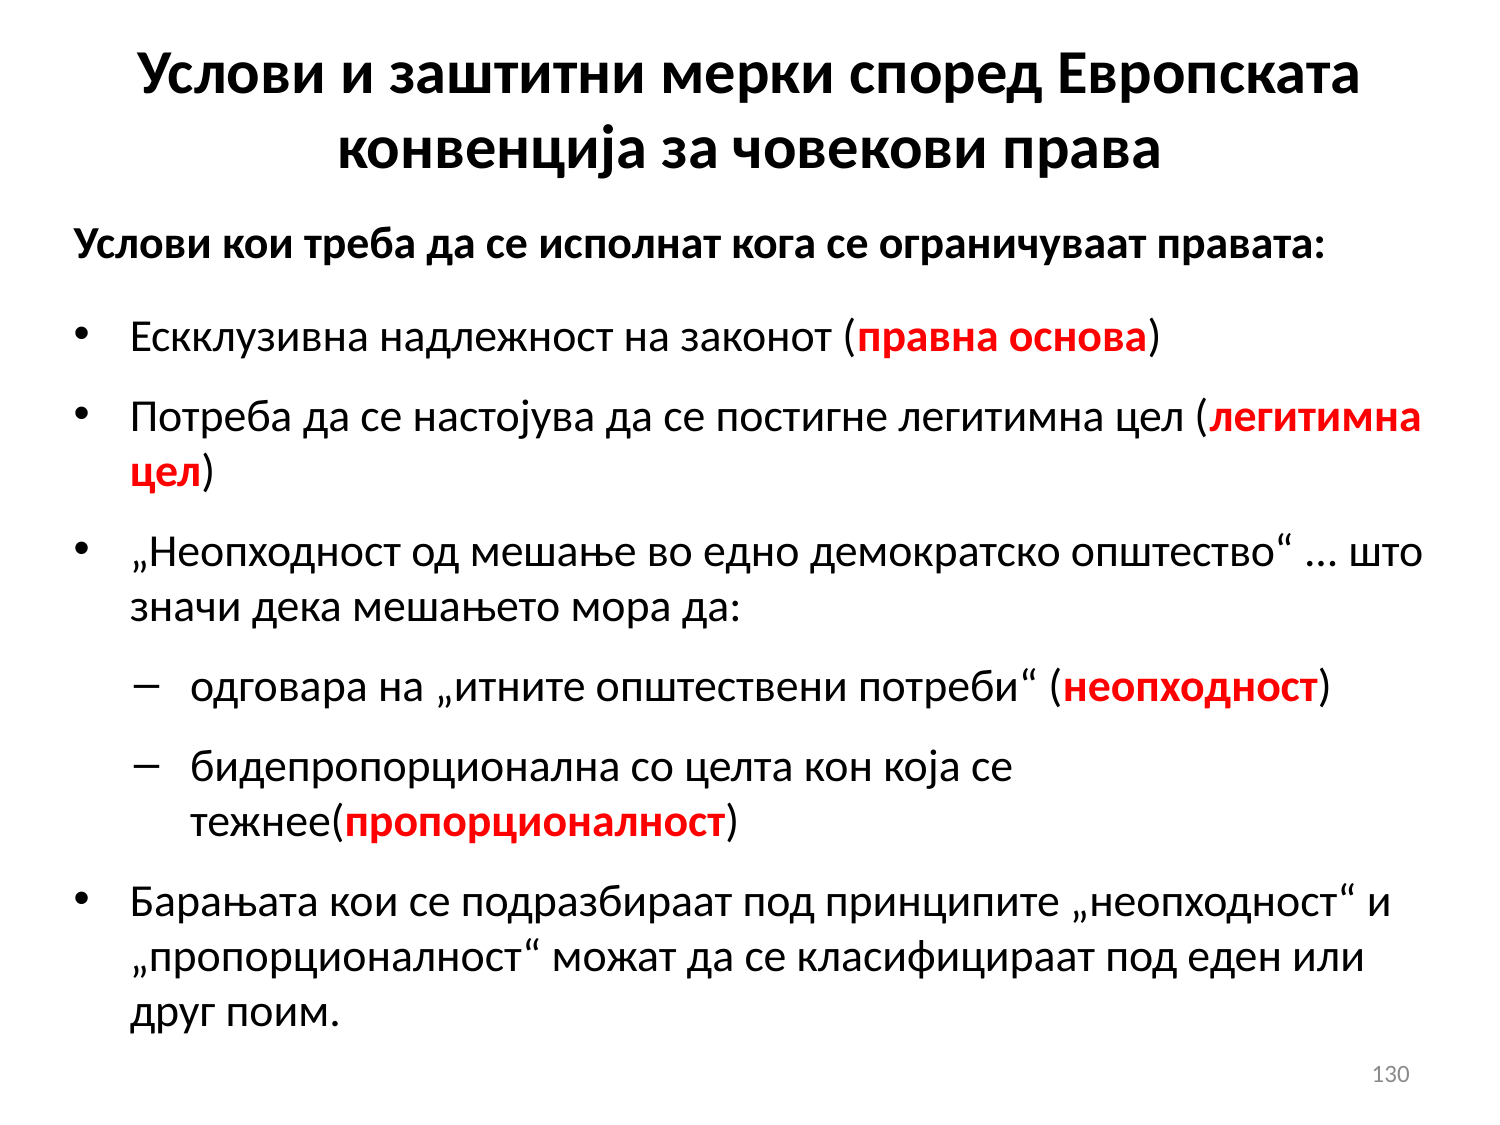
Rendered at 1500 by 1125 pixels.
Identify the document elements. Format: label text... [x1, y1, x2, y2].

title Услови и заштитни мерки според Европската конвенција за човекови права [74, 6, 1426, 205]
slide_number 130 [1074, 1042, 1425, 1103]
list Услови кои треба да се исполнат кога се ограничуваат правата: Ескклузивна надлежност на законот (правна основа) Потреба да се настојува да се постигне легитимна цел (легитимна цел) „Неопходност од мешање во едно демократско општество“ ... што значи дека мешањето мора да: одговара на „итните општествени потреби“ (неопходност) бидепропорционална со целта кон која се тежнее(пропорционалност) Барањата кои се подразбираат под принципите „неопходност“ и „пропорционалност“ можат да се класифицираат под еден или друг поим. [58, 205, 1447, 957]
